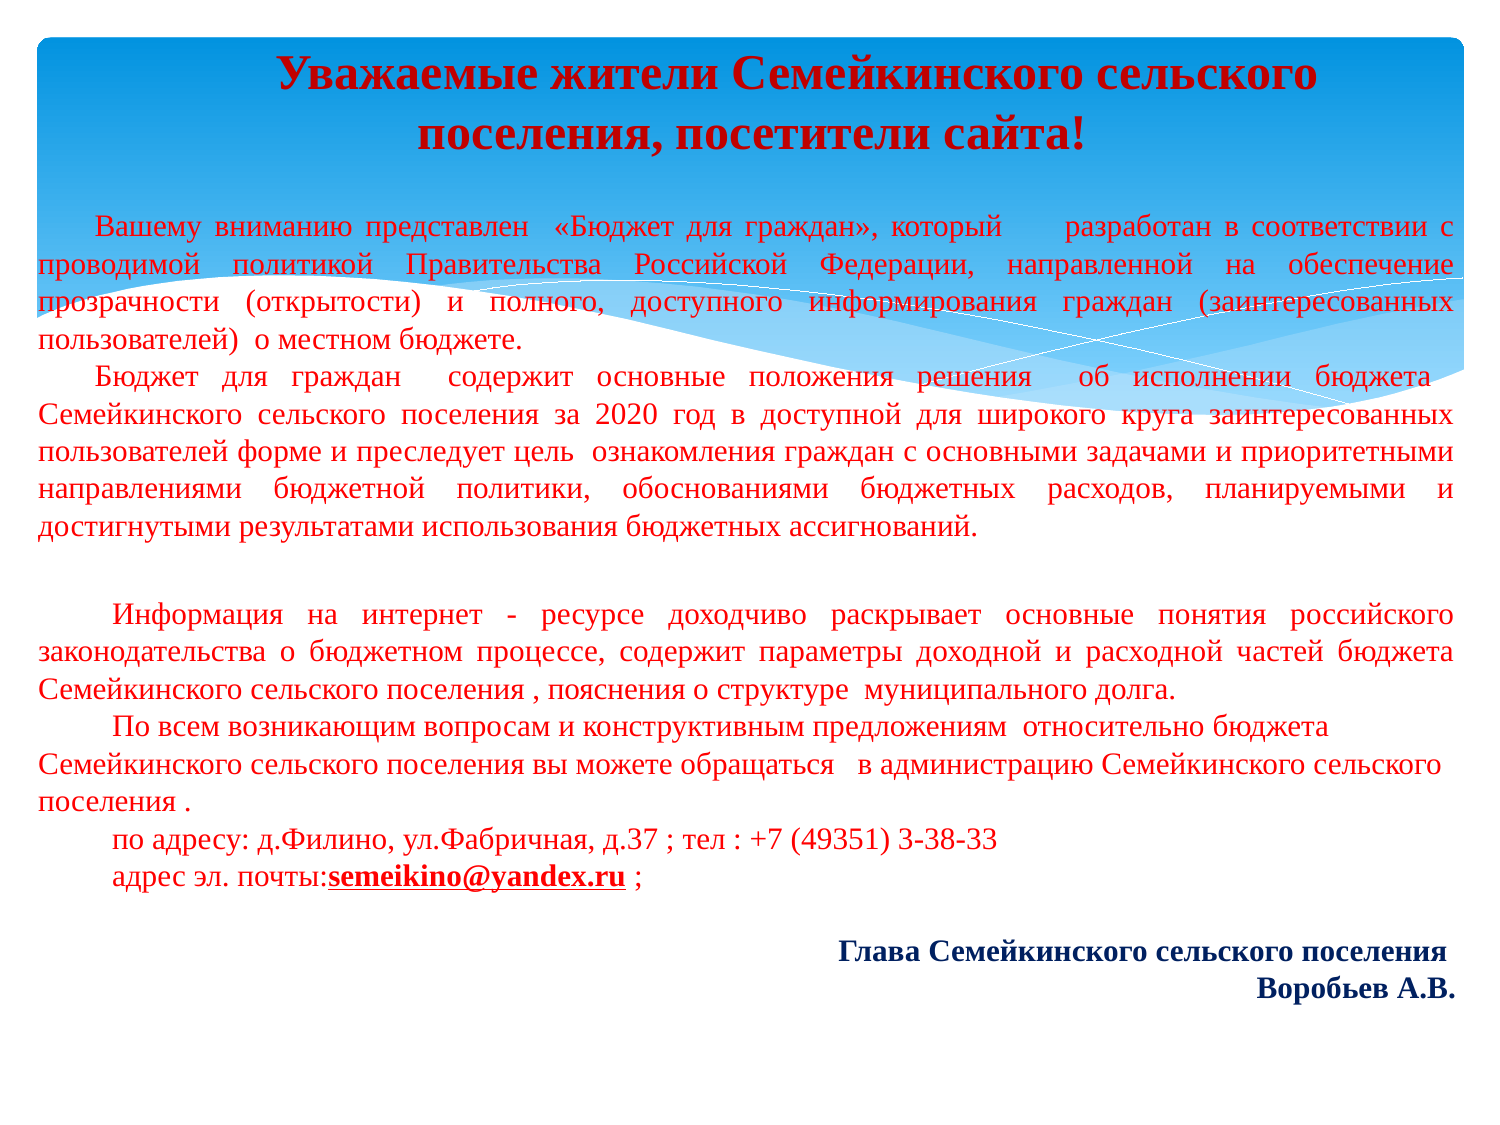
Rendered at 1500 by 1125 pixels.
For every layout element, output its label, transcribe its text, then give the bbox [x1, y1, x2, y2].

text_box Вашему вниманию представлен «Бюджет для граждан», который разработан в соответствии с проводимой политикой Правительства Российской Федерации, направленной на обеспечение прозрачности (открытости) и полного, доступного информирования граждан (заинтересованных пользователей) о местном бюджете. Бюджет для граждан содержит основные положения решения об исполнении бюджета Семейкинского сельского поселения за 2020 год в доступной для широкого круга заинтересованных пользователей форме и преследует цель ознакомления граждан с основными задачами и приоритетными направлениями бюджетной политики, обоснованиями бюджетных расходов, планируемыми и достигнутыми результатами использования бюджетных ассигнований. [23, 198, 1471, 550]
text_box Уважаемые жители Семейкинского сельского поселения, посетители сайта! [88, 31, 1417, 167]
text_box Информация на интернет - ресурсе доходчиво раскрывает основные понятия российского законодательства о бюджетном процессе, содержит параметры доходной и расходной частей бюджета Семейкинского сельского поселения , пояснения о структуре муниципального долга. По всем возникающим вопросам и конструктивным предложениям относительно бюджета Семейкинского сельского поселения вы можете обращаться в администрацию Семейкинского сельского поселения . по адресу: д.Филино, ул.Фабричная, д.37 ; тел : +7 (49351) 3-38-33 адрес эл. почты:semeikino@yandex.ru ; Глава Семейкинского сельского поселения Воробьев А.В. [23, 585, 1471, 1013]
